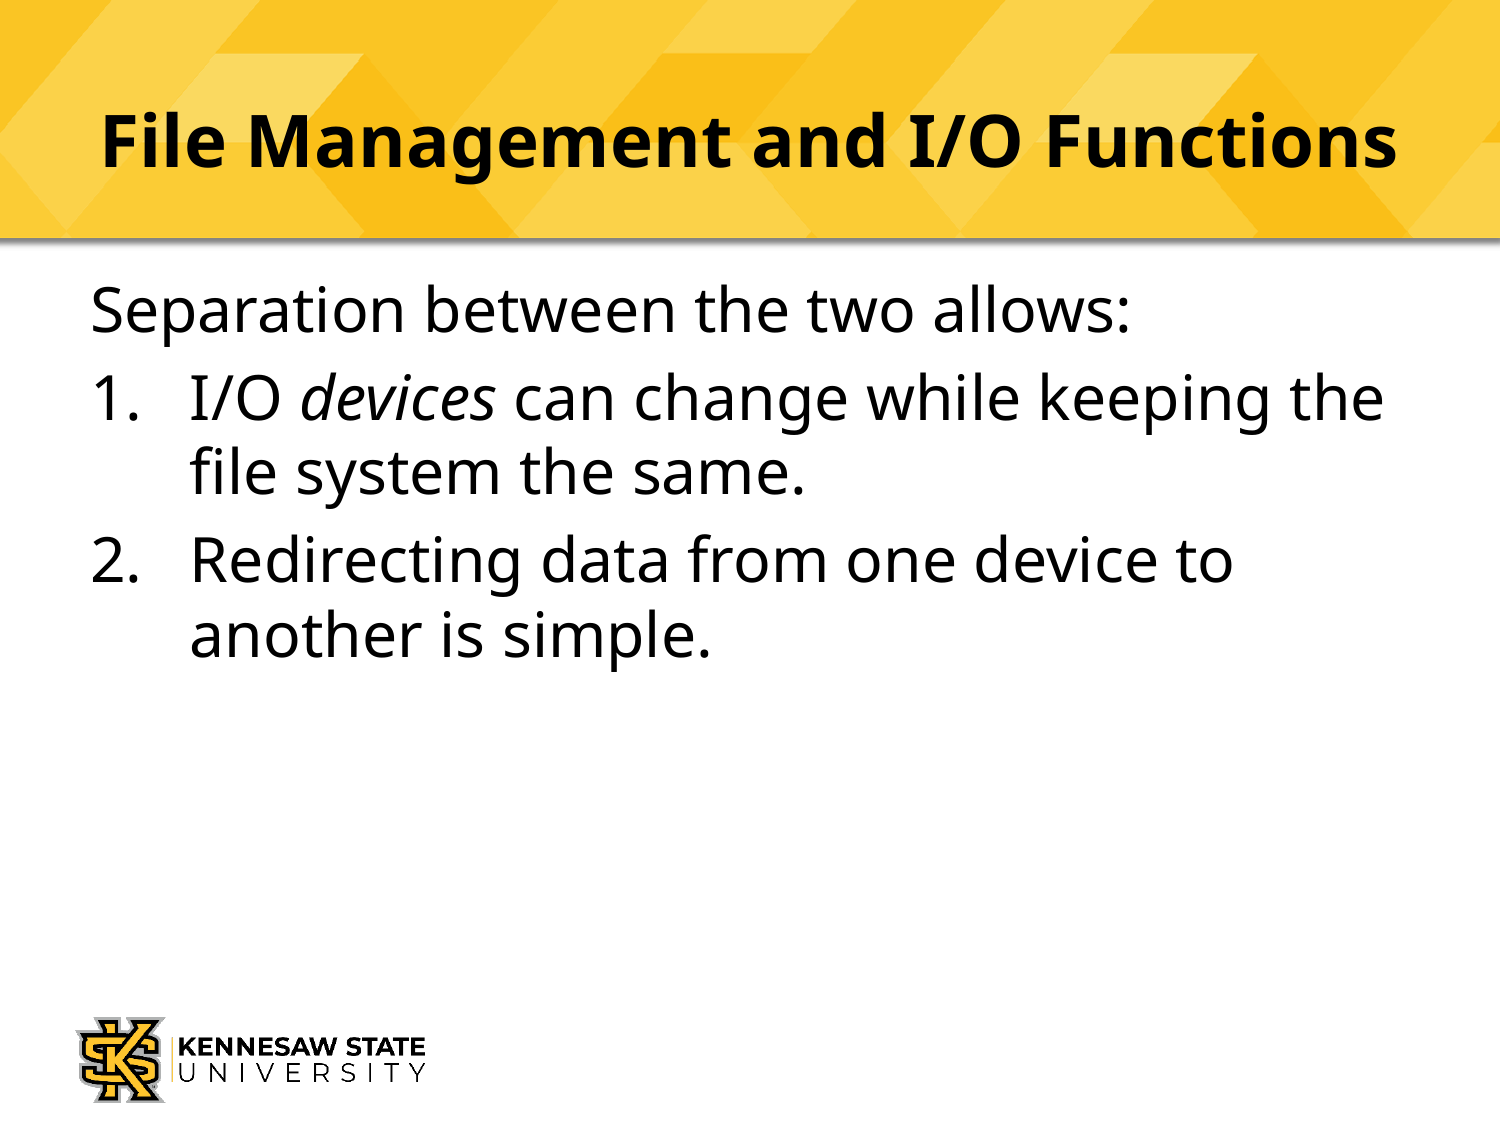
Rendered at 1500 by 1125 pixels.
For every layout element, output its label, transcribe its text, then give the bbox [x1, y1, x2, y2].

title File Management and I/O Functions [75, 45, 1425, 233]
picture [0, 0, 1500, 251]
picture [75, 1017, 425, 1103]
list Separation between the two allows: I/O devices can change while keeping the file system the same. Redirecting data from one device to another is simple. [75, 262, 1425, 1005]
